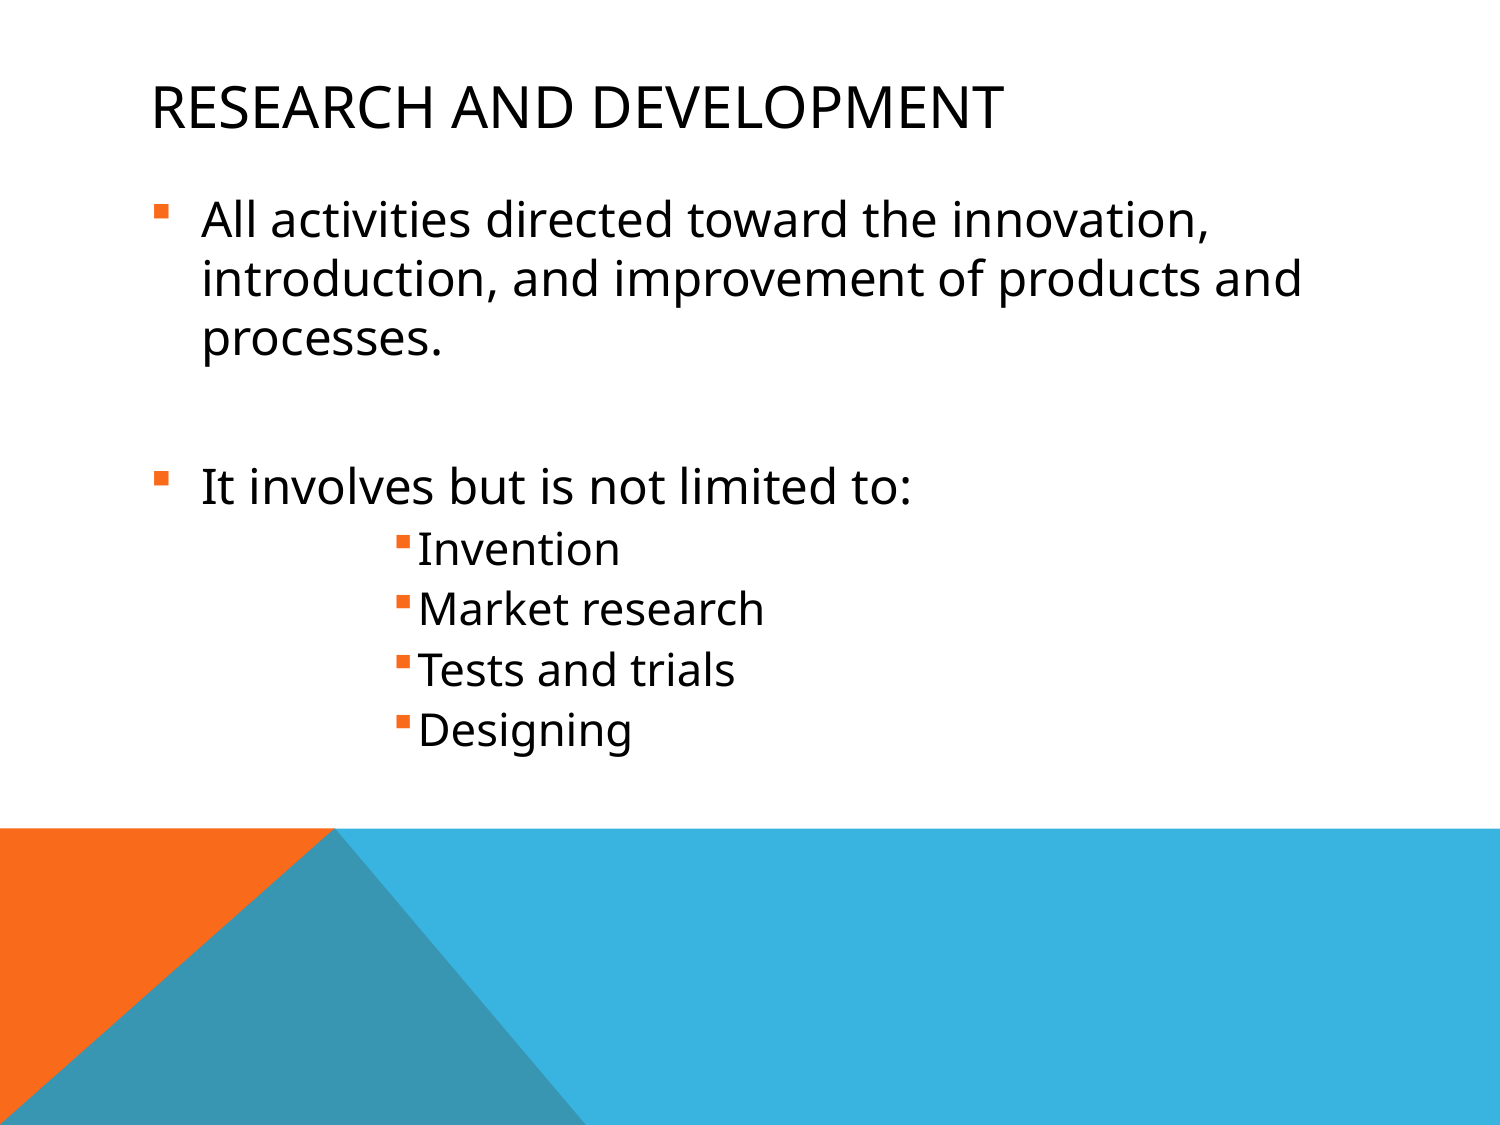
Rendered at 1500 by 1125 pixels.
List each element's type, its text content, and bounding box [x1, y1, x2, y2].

list All activities directed toward the innovation, introduction, and improvement of products and processes. It involves but is not limited to: Invention Market research Tests and trials Designing [135, 180, 1369, 768]
title Research and development [135, 60, 1369, 150]
